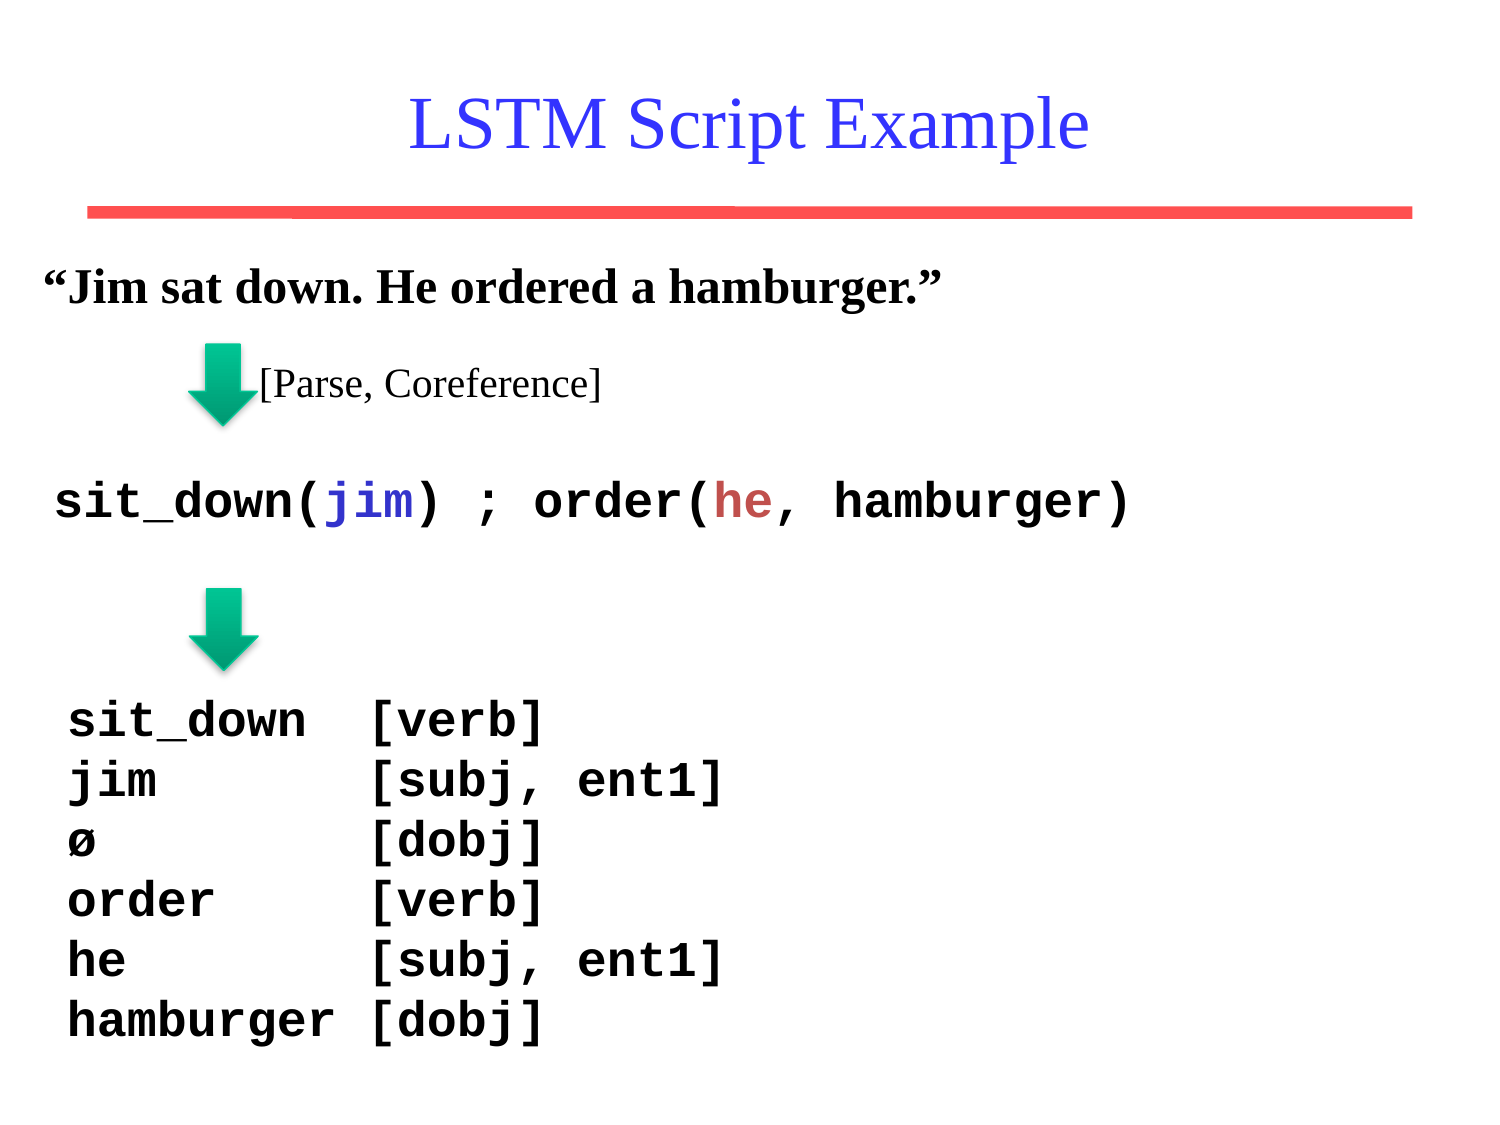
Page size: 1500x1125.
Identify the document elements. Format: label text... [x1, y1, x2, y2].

text_box [188, 588, 259, 671]
text_box “Jim sat down. He ordered a hamburger.” [27, 245, 958, 321]
text_box sit_down(jim) ; order(he, hamburger) [38, 459, 1302, 595]
text_box sit_down [verb] jim [subj, ent1] ø [dobj] order [verb] he [subj, ent1] hamburger [dobj] [52, 679, 1130, 1055]
text_box [188, 343, 244, 427]
title LSTM Script Example [112, 37, 1388, 201]
text_box [Parse, Coreference] [244, 348, 618, 414]
